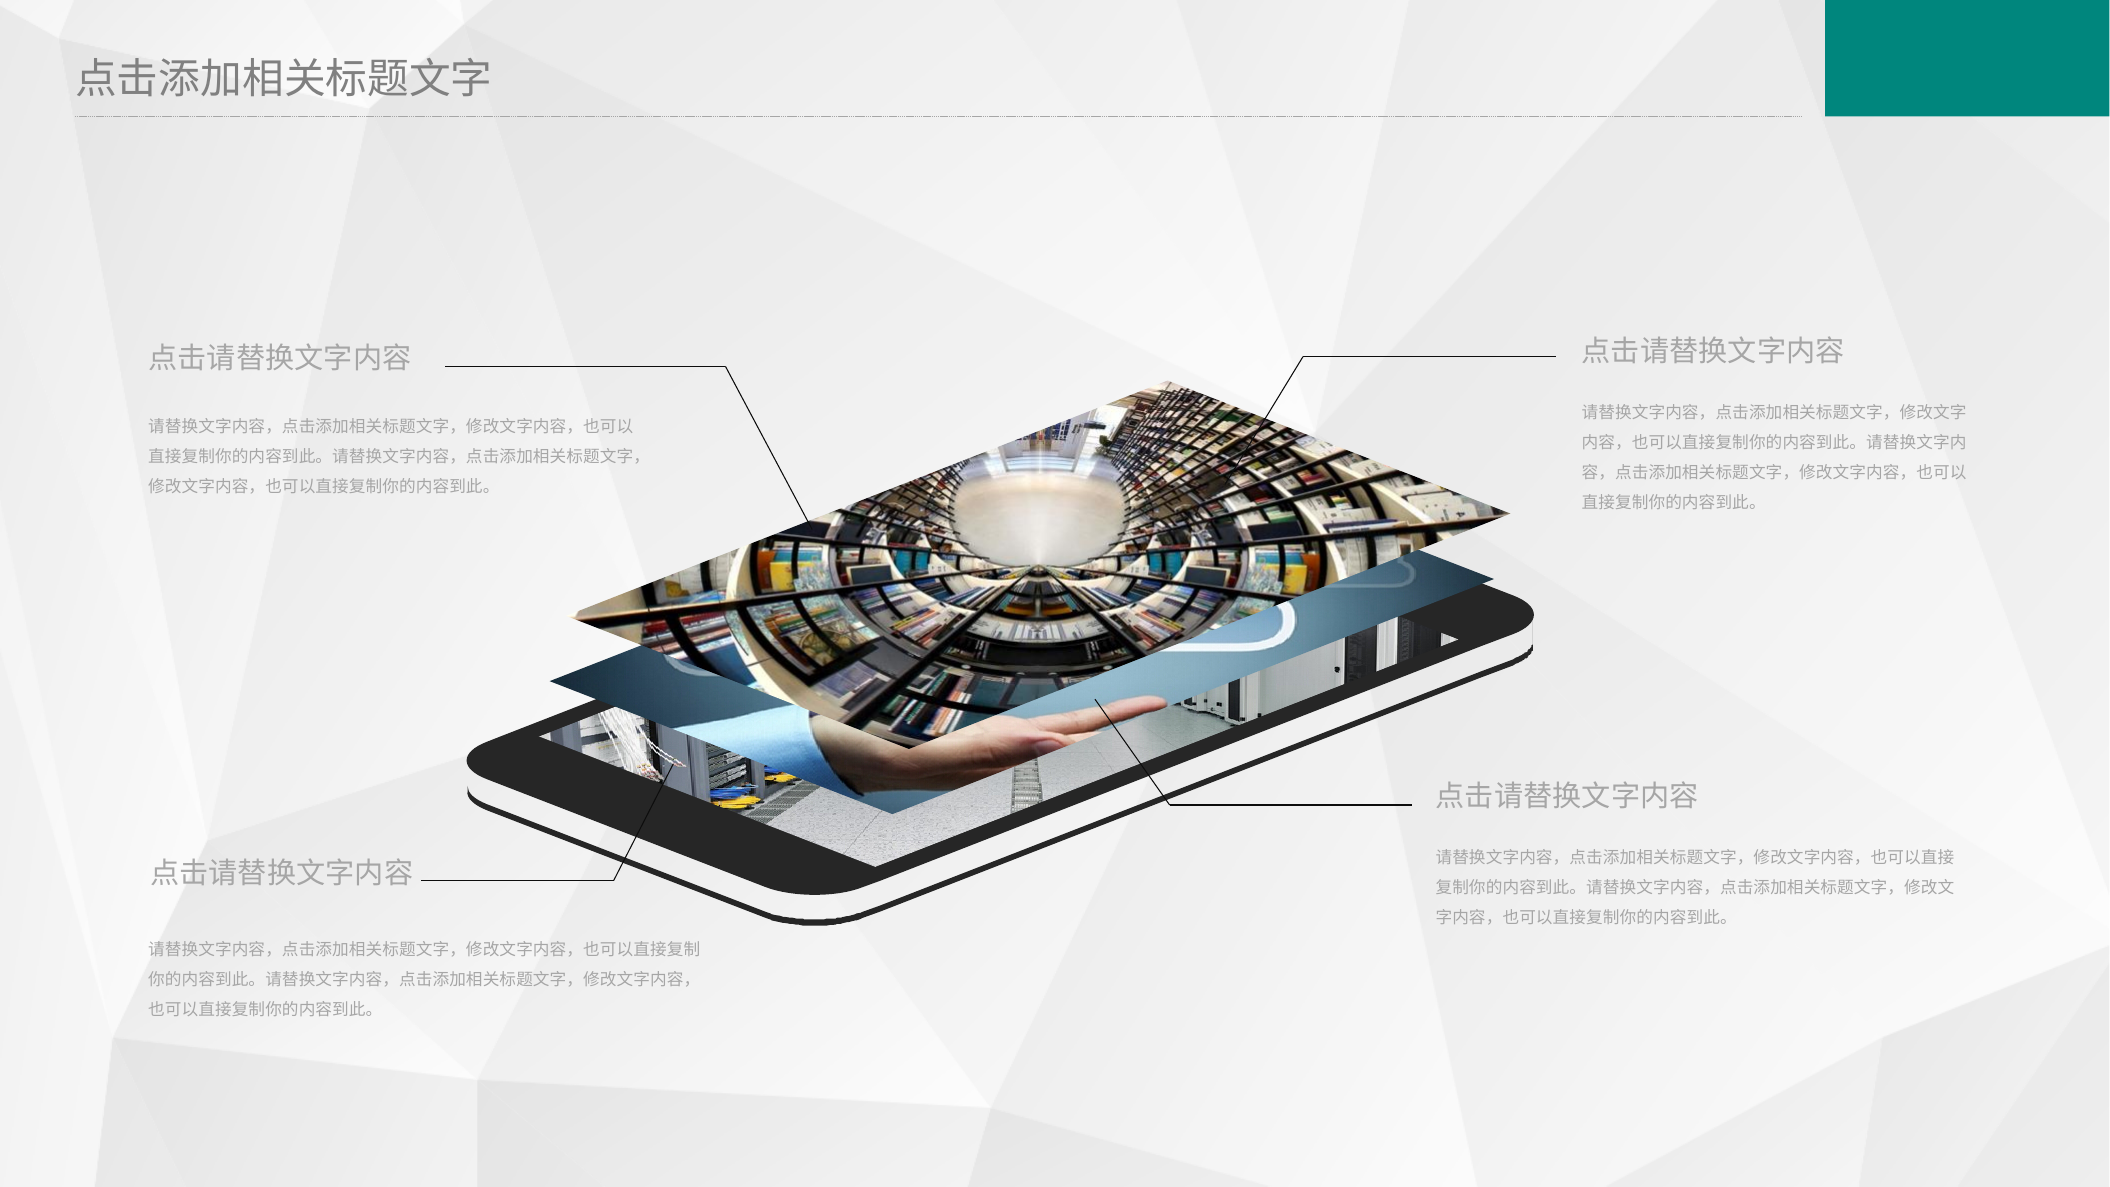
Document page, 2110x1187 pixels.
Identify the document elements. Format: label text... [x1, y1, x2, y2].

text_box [1224, 356, 1556, 485]
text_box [133, 331, 655, 507]
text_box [1420, 769, 1977, 1023]
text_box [421, 763, 674, 847]
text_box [1094, 699, 1412, 805]
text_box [133, 847, 716, 1030]
picture [0, 0, 2110, 1187]
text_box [459, 477, 1541, 926]
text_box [444, 366, 813, 530]
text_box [1566, 324, 1994, 578]
text_box [921, 380, 1224, 477]
text_box 点击添加相关标题文字 [59, 44, 563, 107]
